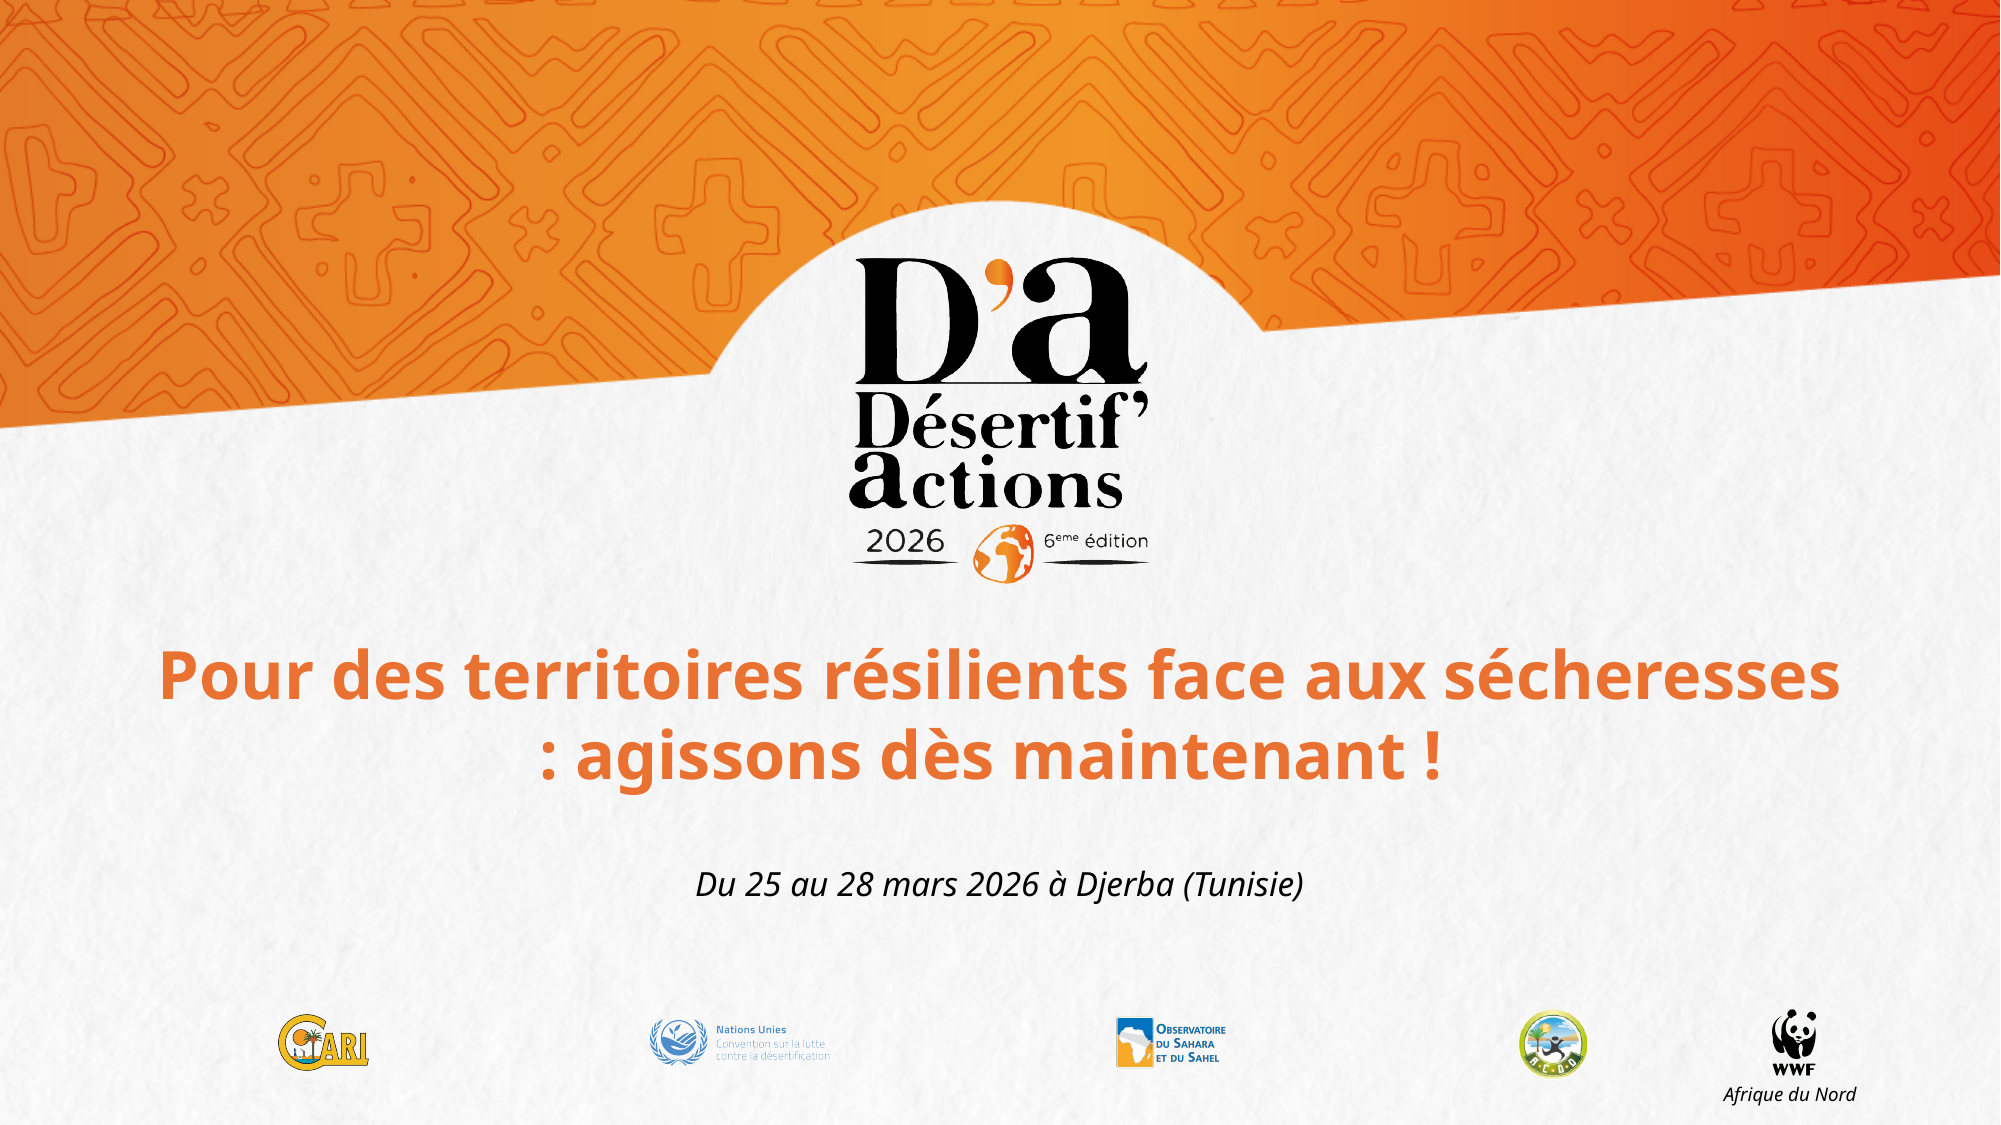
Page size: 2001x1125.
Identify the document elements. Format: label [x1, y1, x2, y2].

text_box [277, 1009, 1228, 1076]
picture [0, 0, 2000, 1125]
